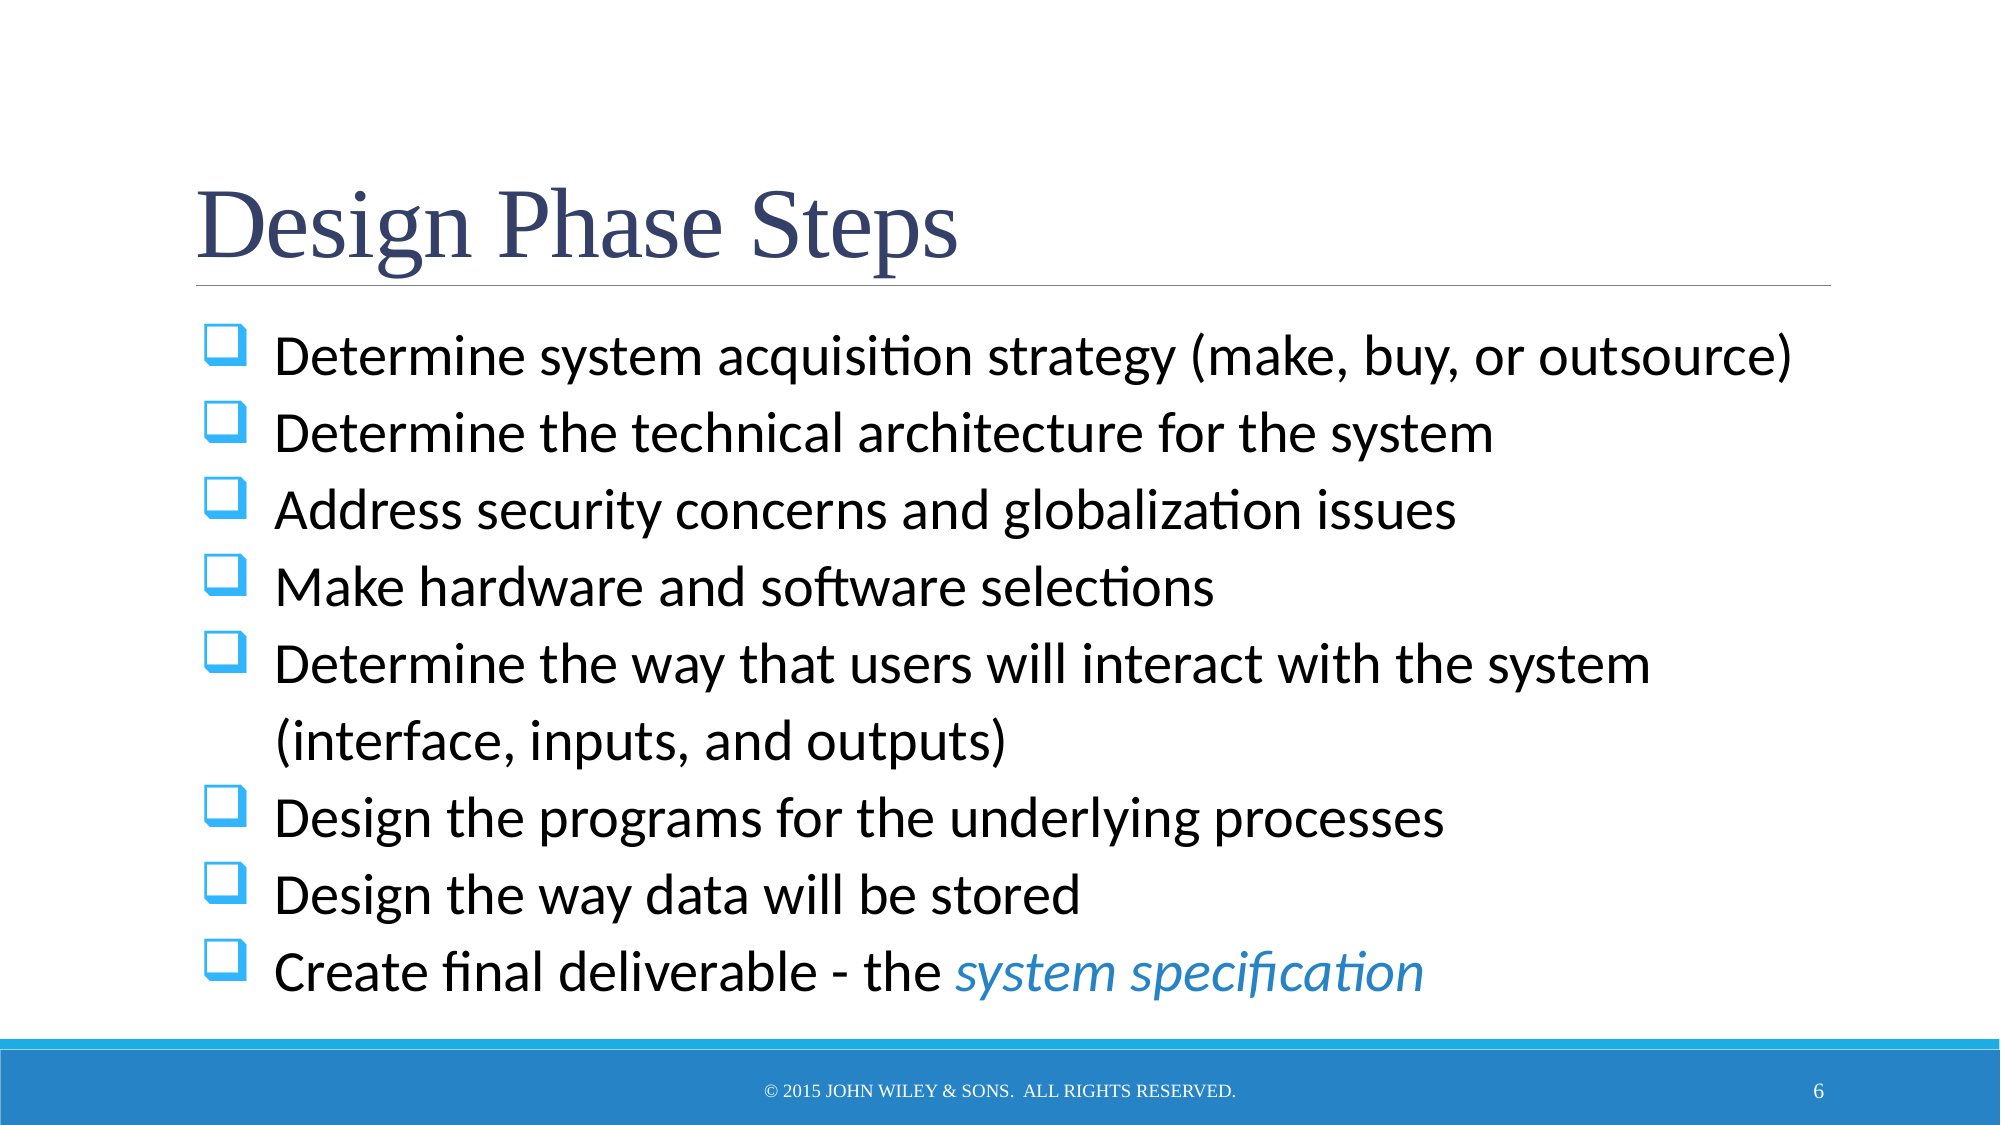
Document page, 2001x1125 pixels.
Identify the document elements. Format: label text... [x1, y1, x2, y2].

list Determine system acquisition strategy (make, buy, or outsource) Determine the technical architecture for the system Address security concerns and globalization issues Make hardware and software selections Determine the way that users will interact with the system (interface, inputs, and outputs) Design the programs for the underlying processes Design the way data will be stored Create final deliverable - the system specification [180, 302, 1861, 1042]
slide_number 6 [1624, 1059, 1840, 1120]
title Design Phase Steps [180, 47, 1830, 285]
footer © 2015 John Wiley & Sons. All Rights Reserved. [604, 1059, 1396, 1120]
